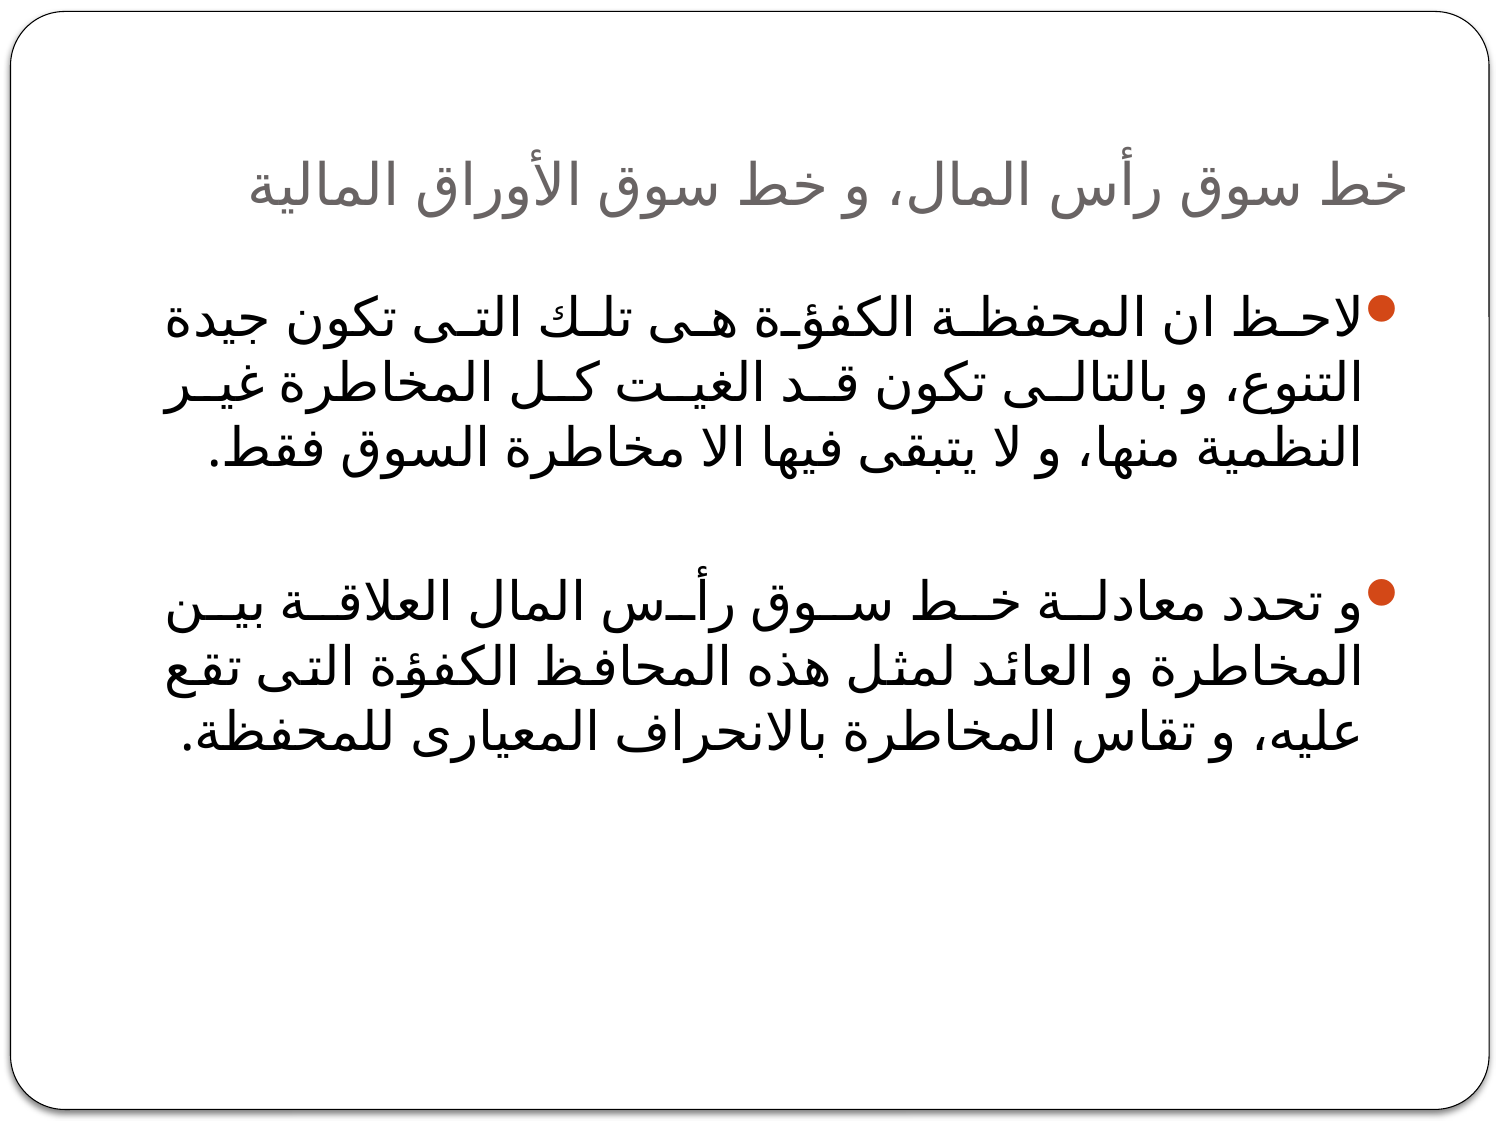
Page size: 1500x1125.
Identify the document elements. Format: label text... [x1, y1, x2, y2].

list لاحظ ان المحفظة الكفؤة هى تلك التى تكون جيدة التنوع، و بالتالى تكون قد الغيت كل المخاطرة غير النظمية منها، و لا يتبقى فيها الا مخاطرة السوق فقط. و تحدد معادلة خط سوق رأس المال العلاقة بين المخاطرة و العائد لمثل هذه المحافظ الكفؤة التى تقع عليه، و تقاس المخاطرة بالانحراف المعيارى للمحفظة. [150, 275, 1425, 988]
title خط سوق رأس المال، و خط سوق الأوراق المالية [150, 45, 1425, 233]
